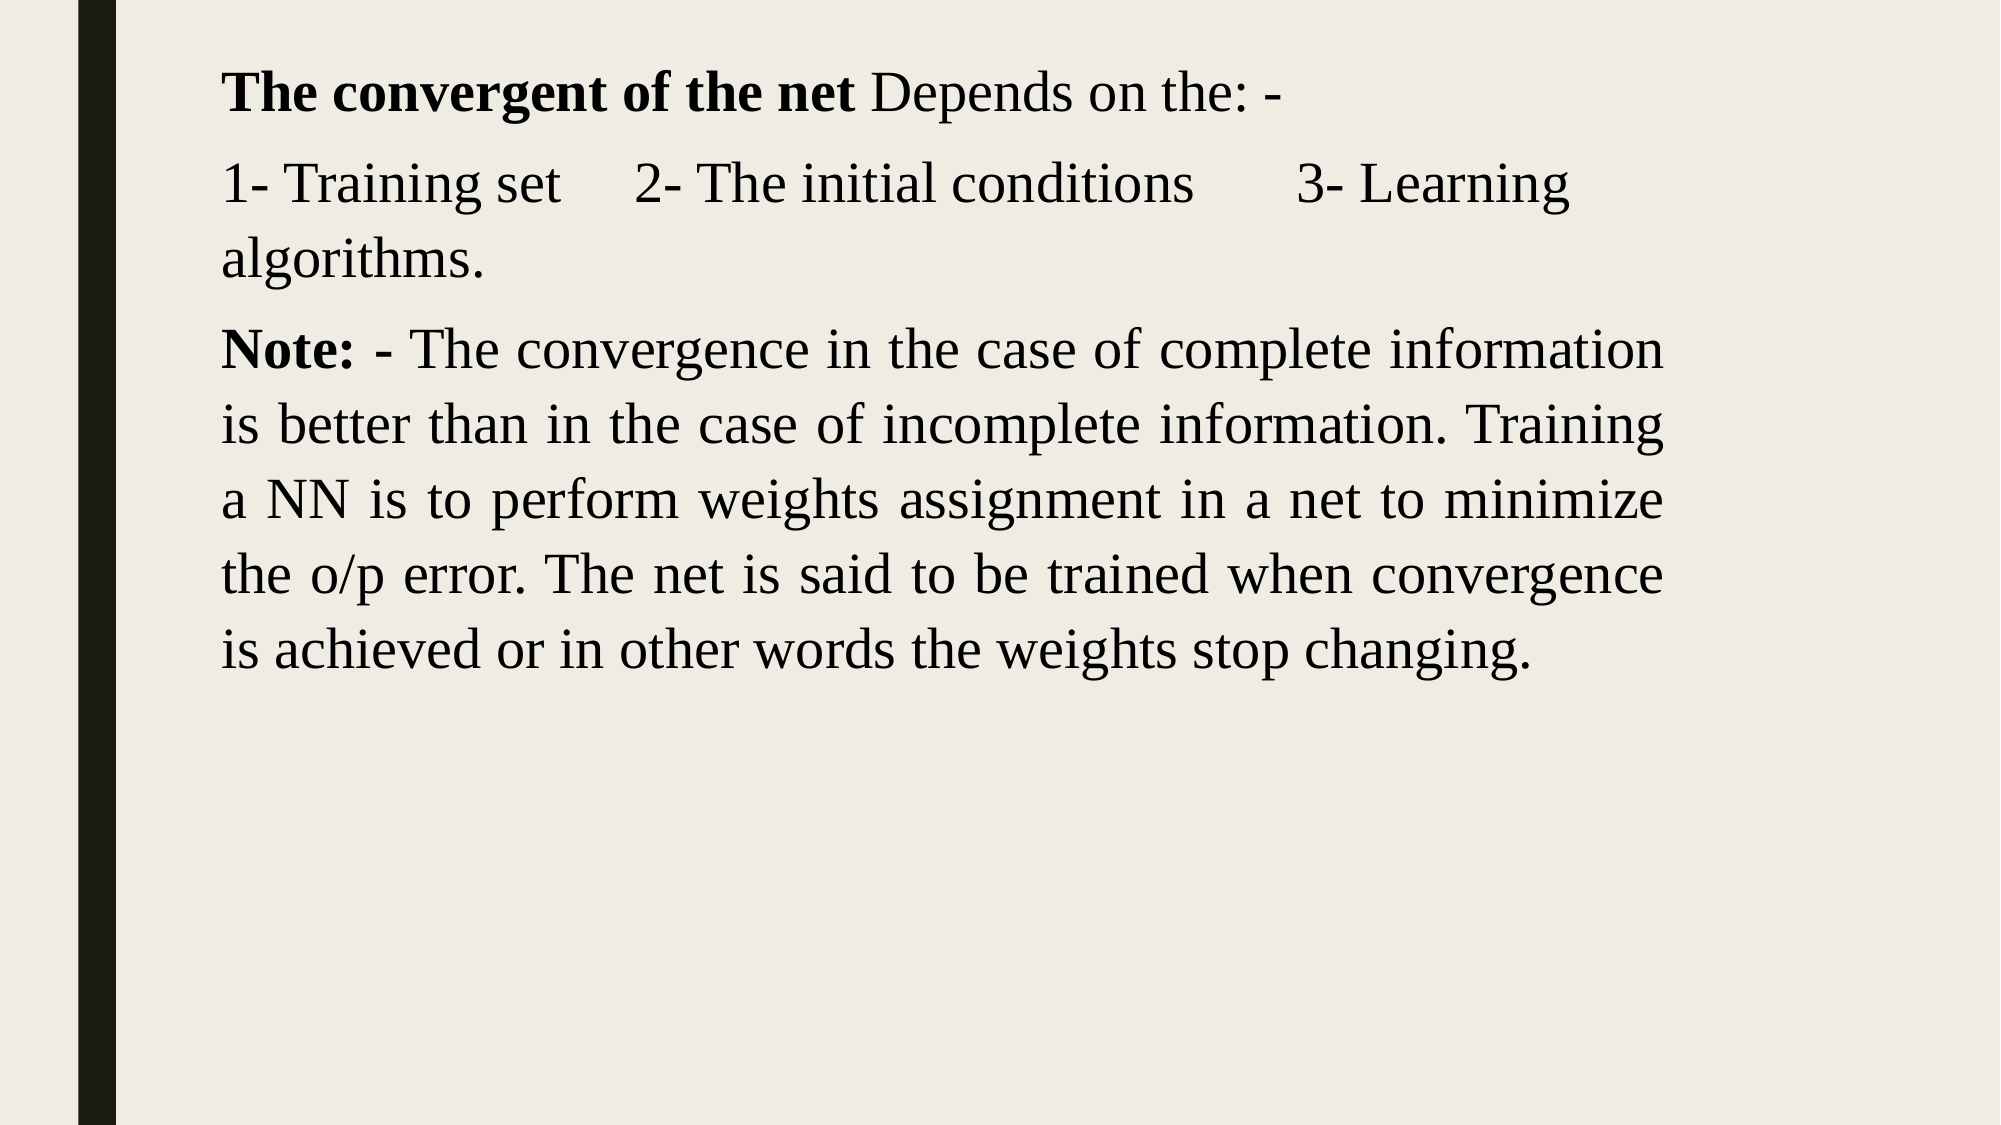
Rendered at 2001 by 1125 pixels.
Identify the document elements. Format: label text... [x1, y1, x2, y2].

text_box The convergent of the net Depends on the: - 1- Training set 2- The initial conditions 3- Learning algorithms. Note: - The convergence in the case of complete information is better than in the case of incomplete information. Training a NN is to perform weights assignment in a net to minimize the o/p error. The net is said to be trained when convergence is achieved or in other words the weights stop changing. [206, 40, 1681, 688]
